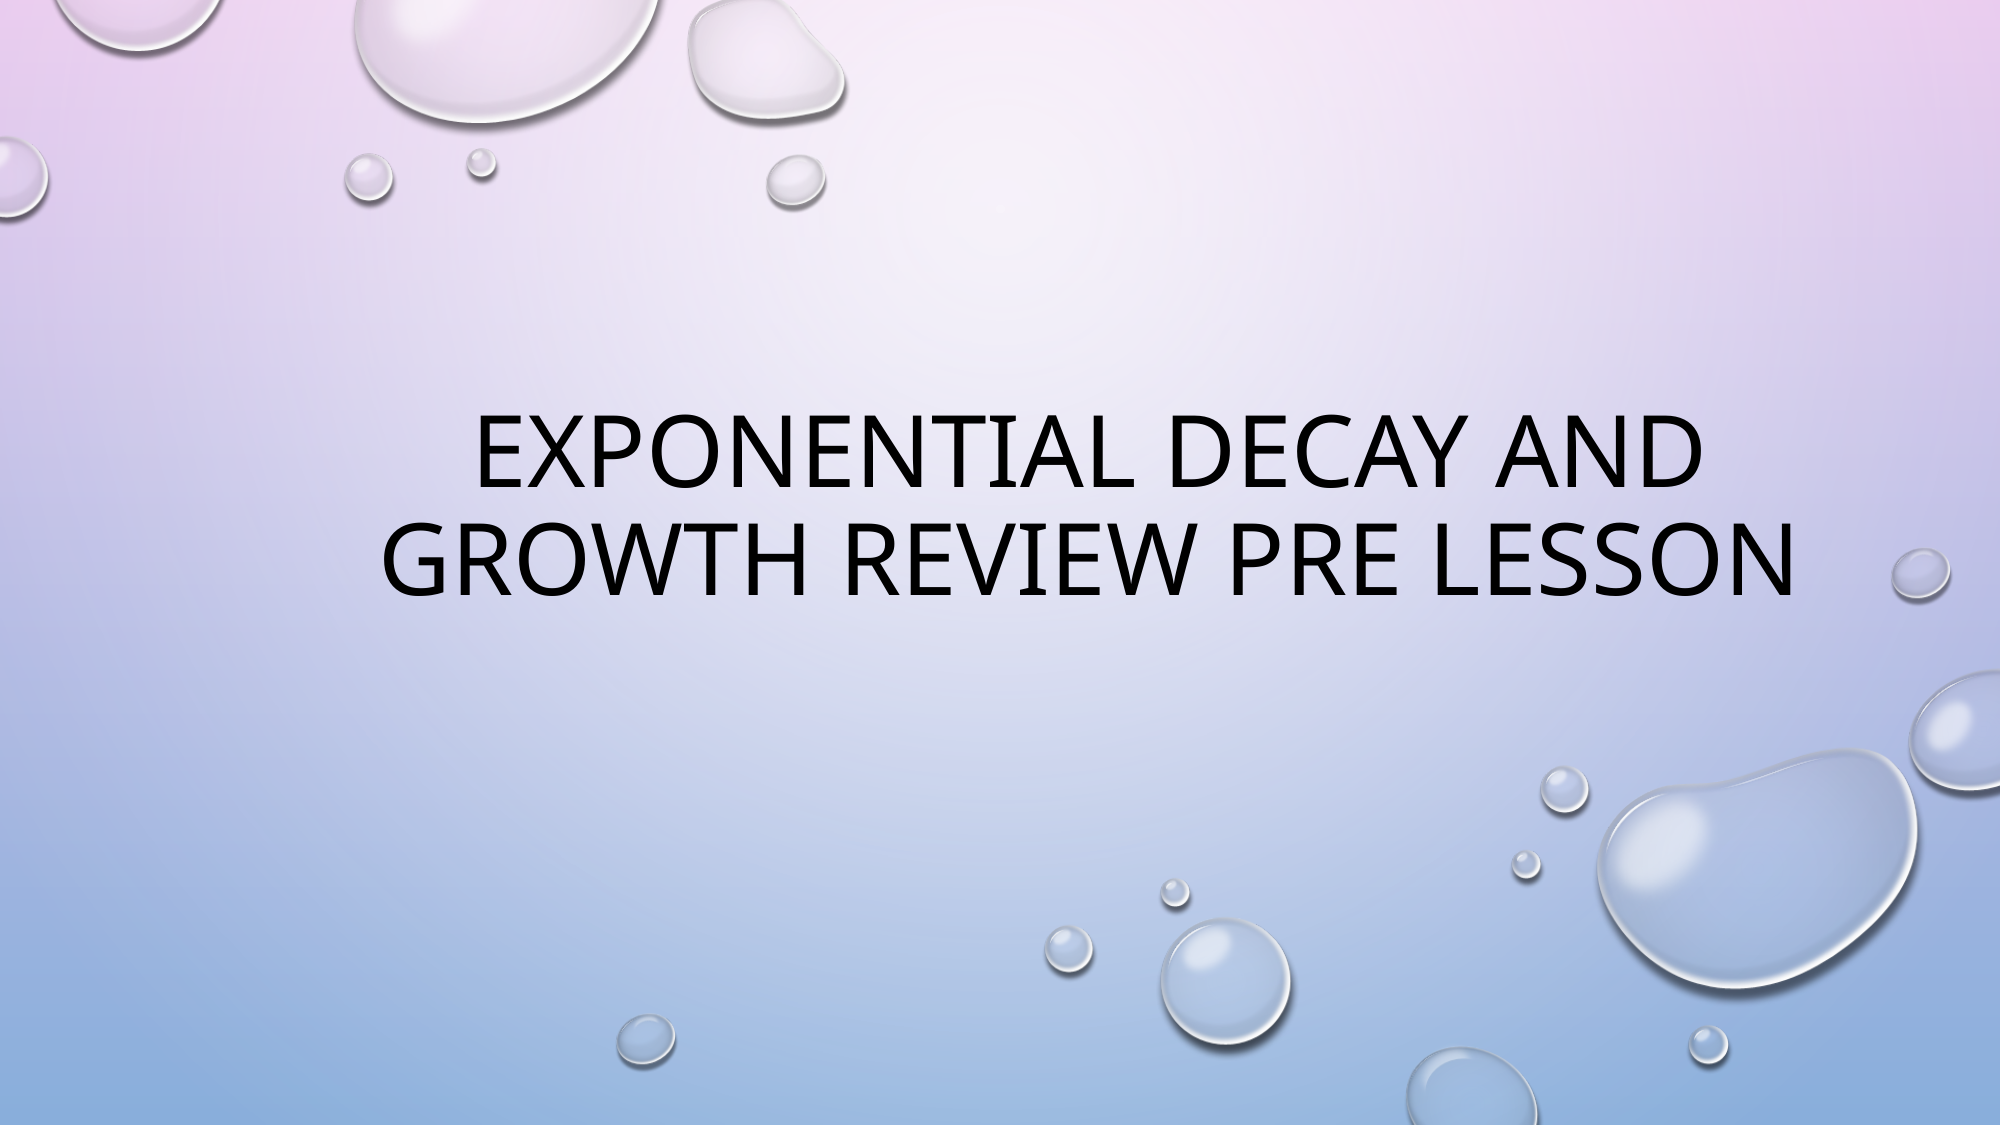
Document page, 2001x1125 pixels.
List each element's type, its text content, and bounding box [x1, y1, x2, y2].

title Exponential Decay and Growth Review Pre Lesson [287, 213, 1894, 625]
picture [0, 0, 2000, 1125]
